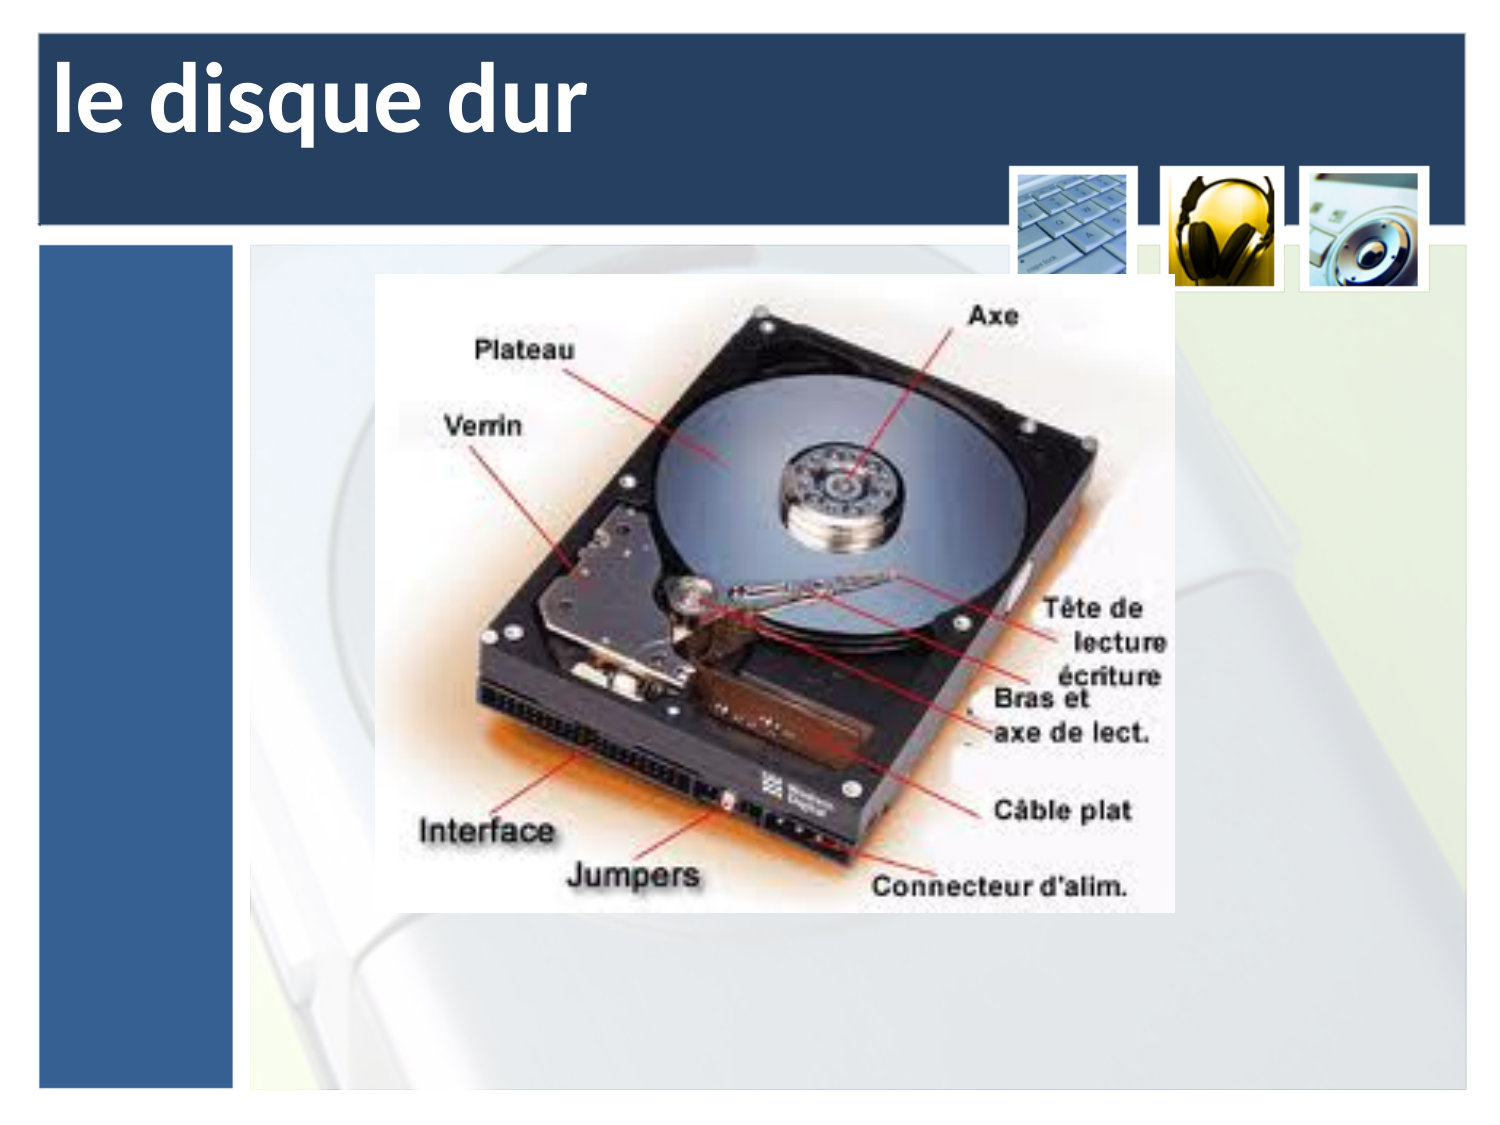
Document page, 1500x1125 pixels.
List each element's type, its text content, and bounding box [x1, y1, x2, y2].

text_box le disque dur [36, 24, 1224, 160]
picture [0, 0, 1500, 1125]
